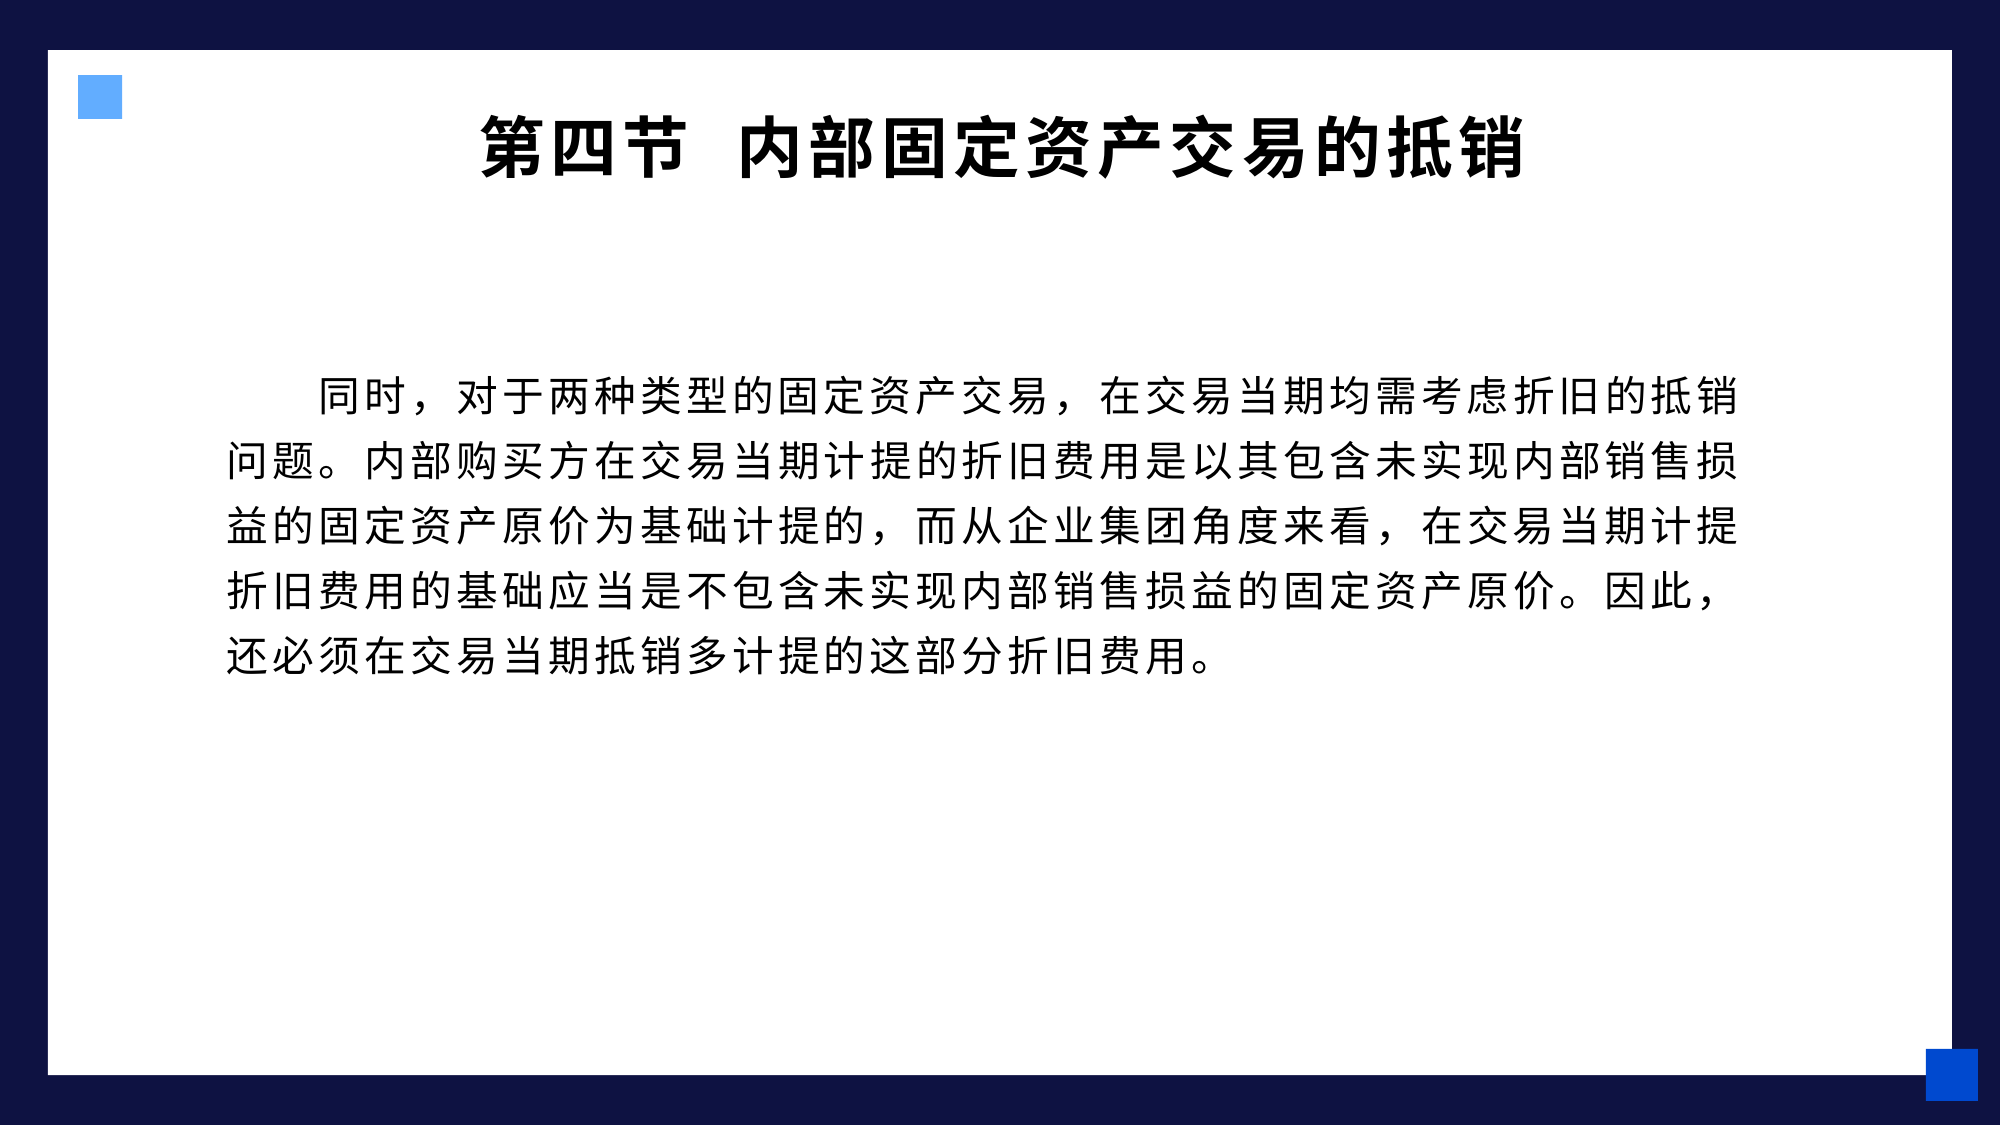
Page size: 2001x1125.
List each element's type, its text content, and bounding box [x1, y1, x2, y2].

text_box 第四节 内部固定资产交易的抵销 [376, 75, 1625, 200]
list 同时，对于两种类型的固定资产交易，在交易当期均需考虑折旧的抵销问题。内部购买方在交易当期计提的折旧费用是以其包含未实现内部销售损益的固定资产原价为基础计提的，而从企业集团角度来看，在交易当期计提折旧费用的基础应当是不包含未实现内部销售损益的固定资产原价。因此，还必须在交易当期抵销多计提的这部分折旧费用。 [210, 354, 1790, 921]
